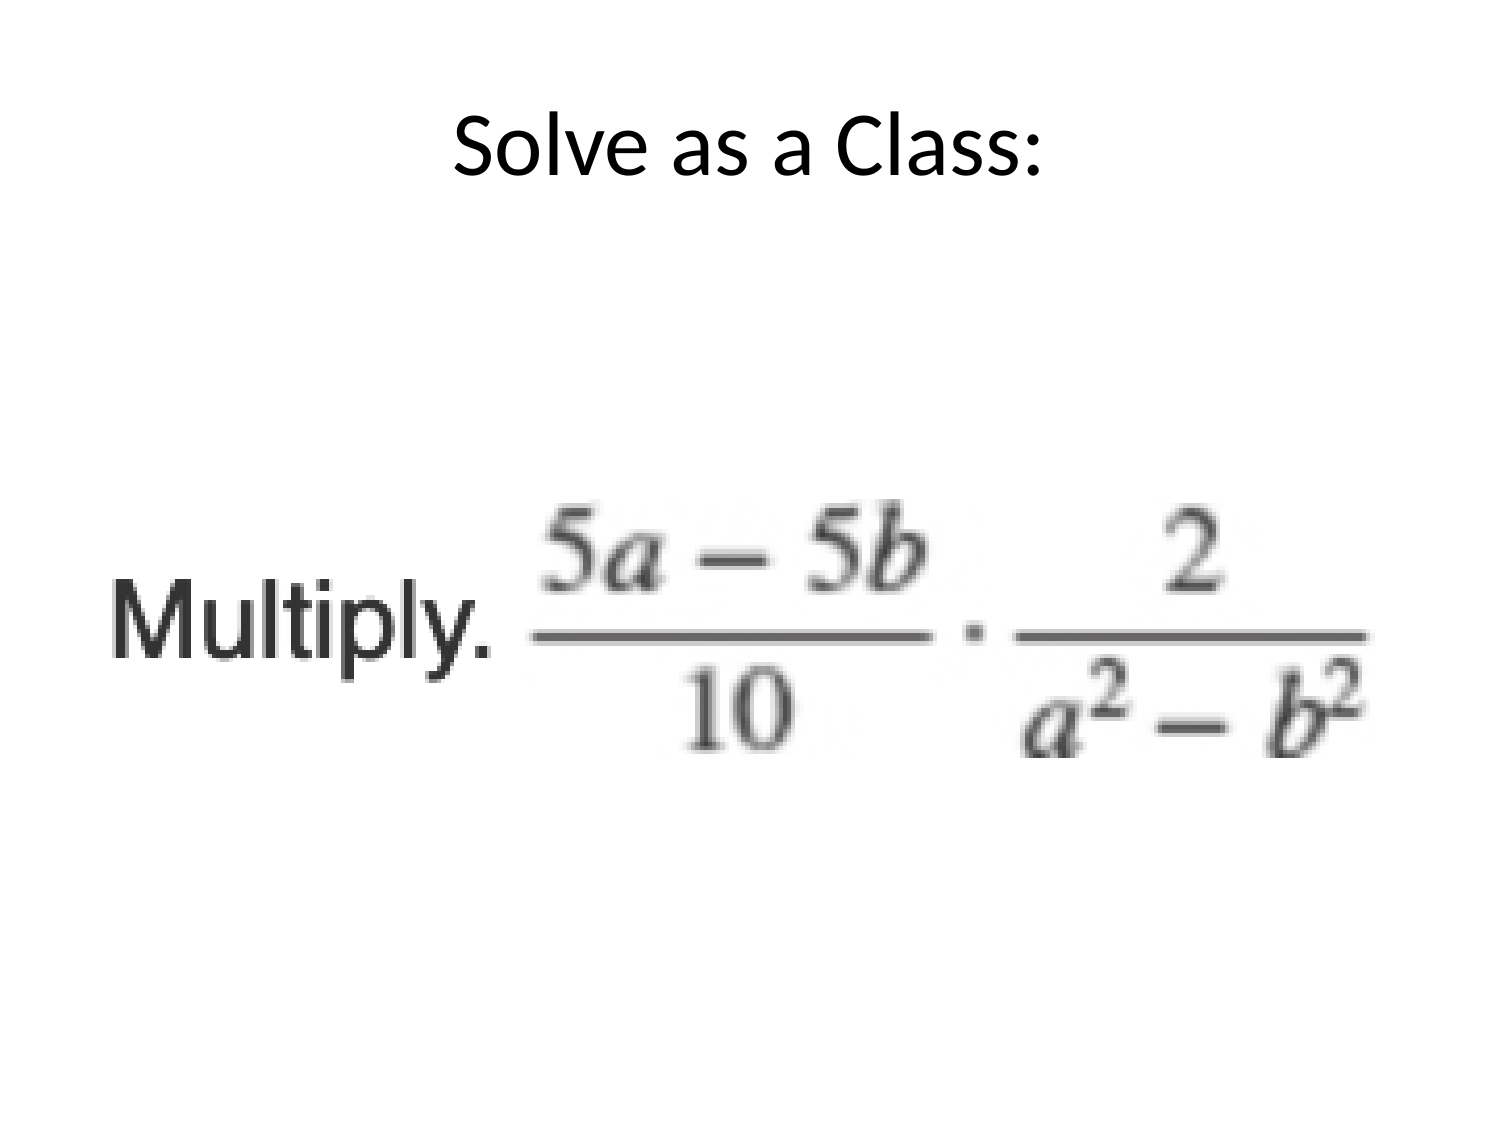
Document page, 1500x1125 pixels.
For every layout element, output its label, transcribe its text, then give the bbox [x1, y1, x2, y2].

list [74, 262, 1426, 1006]
title Solve as a Class: [75, 45, 1425, 233]
